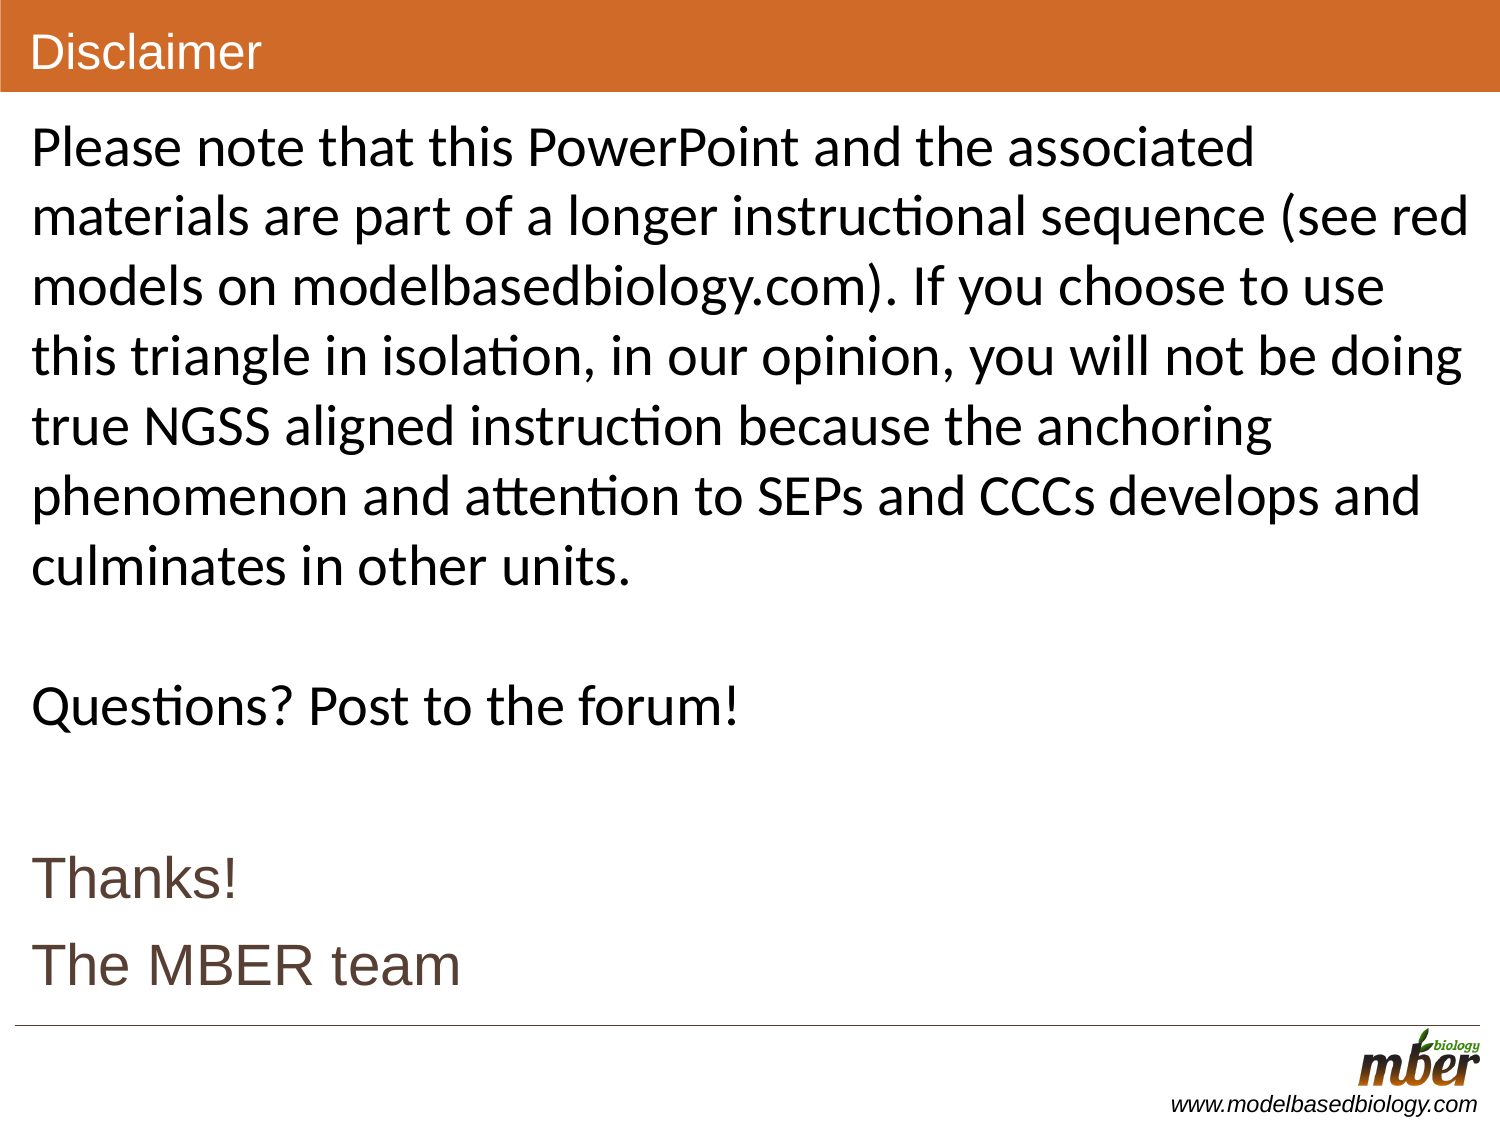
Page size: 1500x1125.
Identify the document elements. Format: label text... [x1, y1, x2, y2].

text_box Please note that this PowerPoint and the associated materials are part of a longer instructional sequence (see red models on modelbasedbiology.com). If you choose to use this triangle in isolation, in our opinion, you will not be doing true NGSS aligned instruction because the anchoring phenomenon and attention to SEPs and CCCs develops and culminates in other units. Questions? Post to the forum! Thanks! The MBER team [22, 99, 1480, 1006]
picture [1358, 1028, 1480, 1086]
title Disclaimer [14, 11, 1480, 89]
